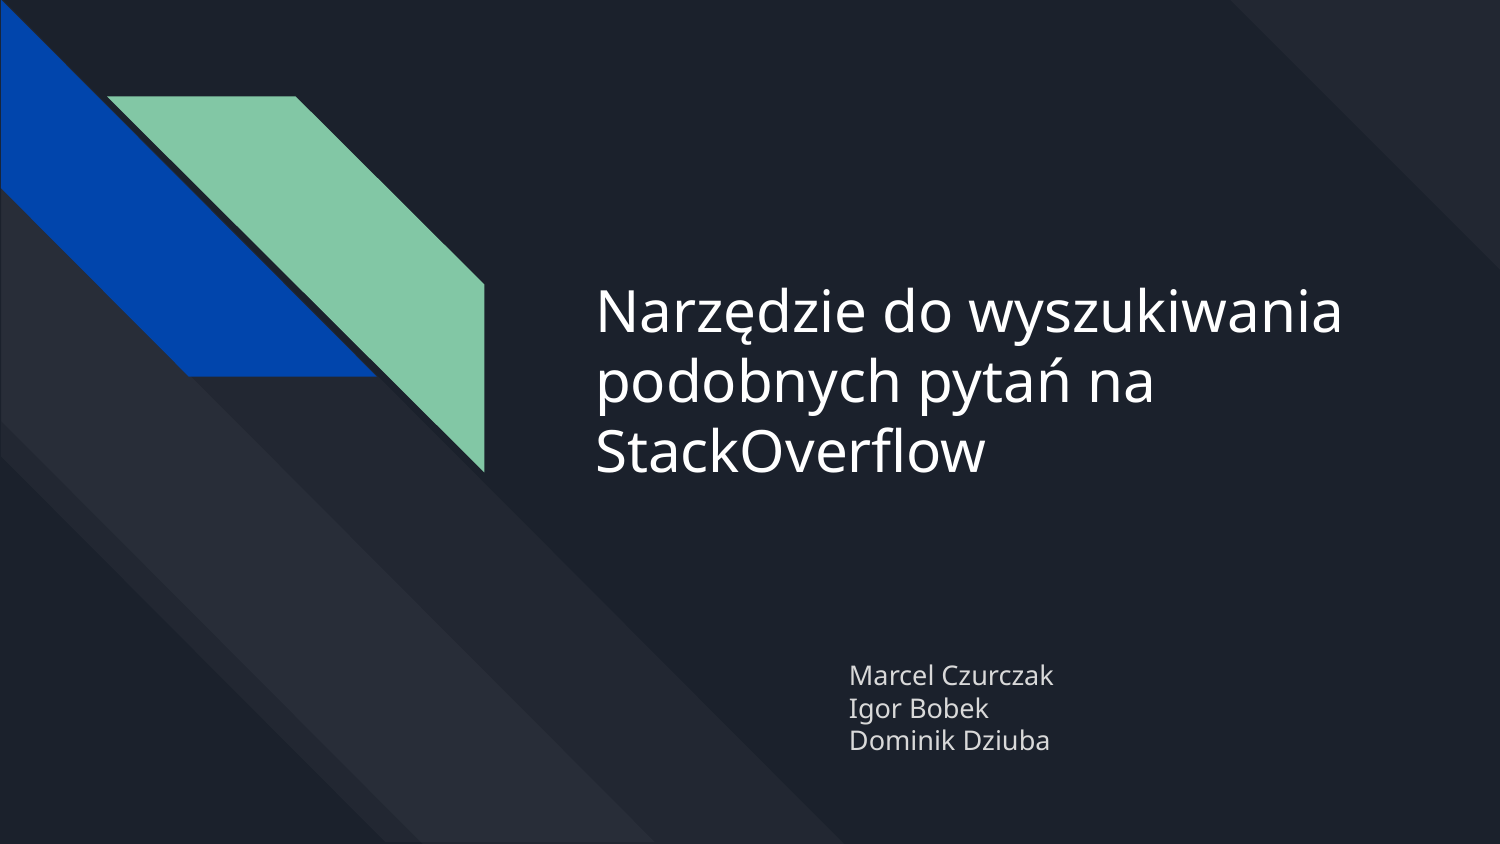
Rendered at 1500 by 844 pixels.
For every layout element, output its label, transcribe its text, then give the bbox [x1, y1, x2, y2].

subtitle Marcel Czurczak Igor Bobek Dominik Dziuba [833, 643, 1404, 781]
title Narzędzie do wyszukiwania podobnych pytań na StackOverflow [580, 258, 1404, 518]
